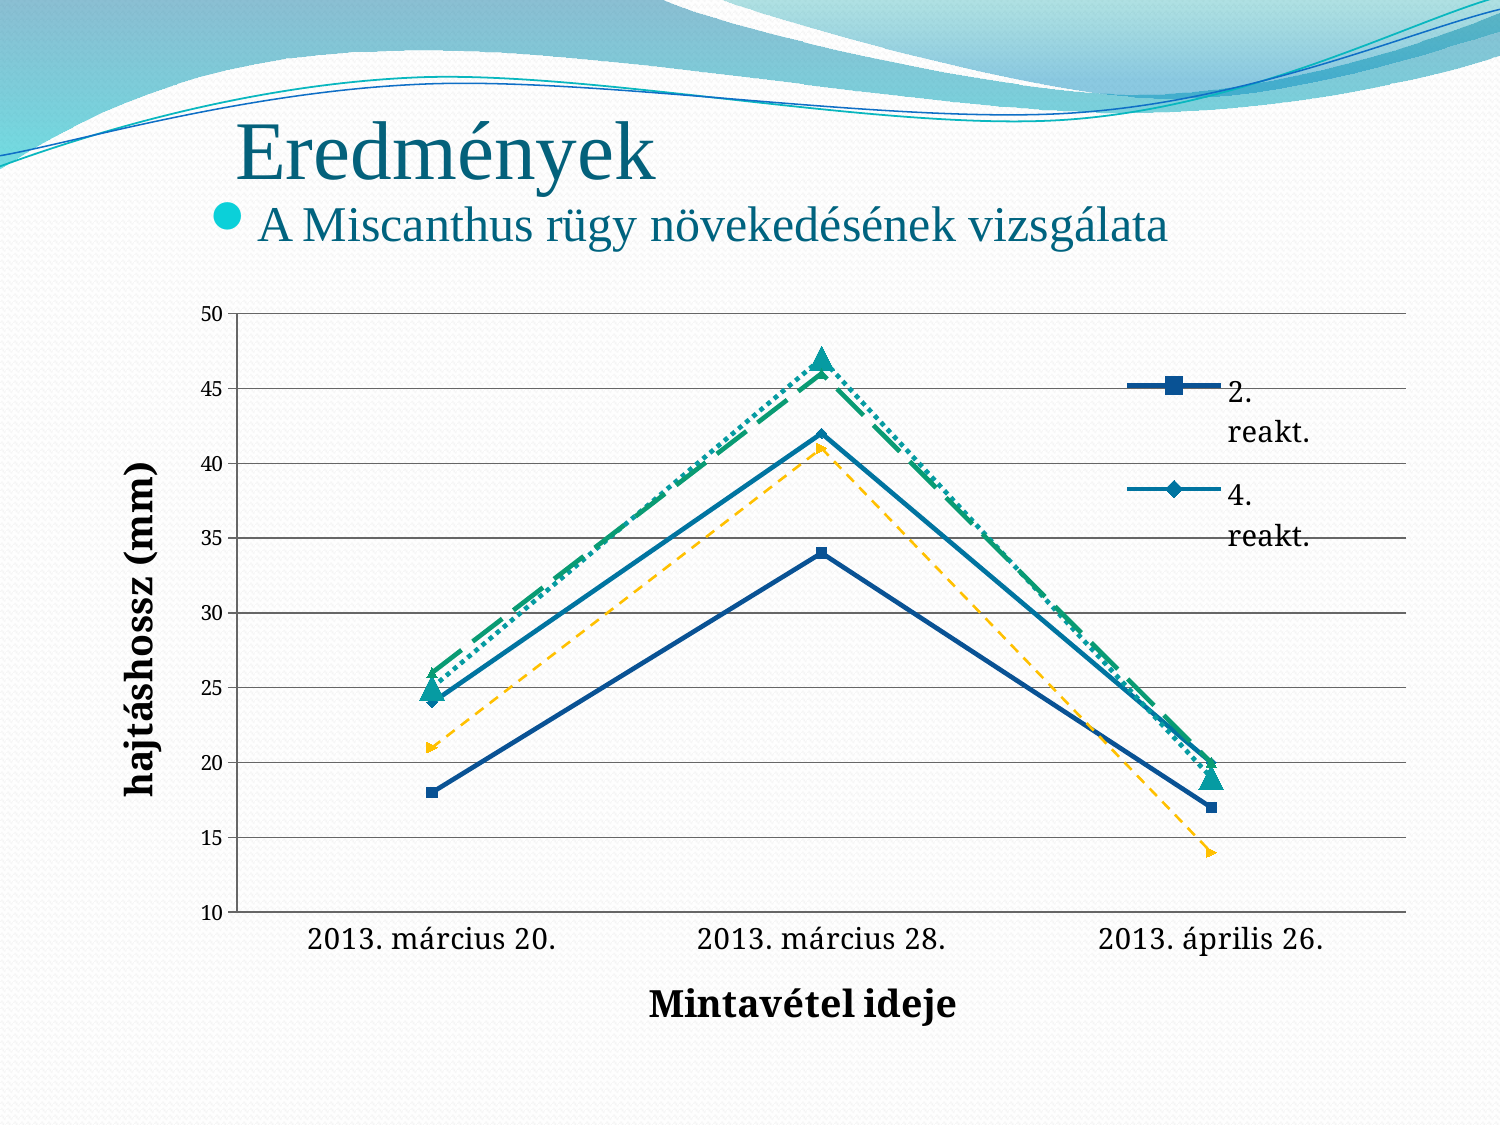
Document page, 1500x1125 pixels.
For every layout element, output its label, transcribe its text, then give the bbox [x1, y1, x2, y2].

chart [100, 290, 1430, 1041]
list A Miscanthus rügy növekedésének vizsgálata [194, 184, 1466, 1006]
title Eredmények [235, 45, 1466, 184]
